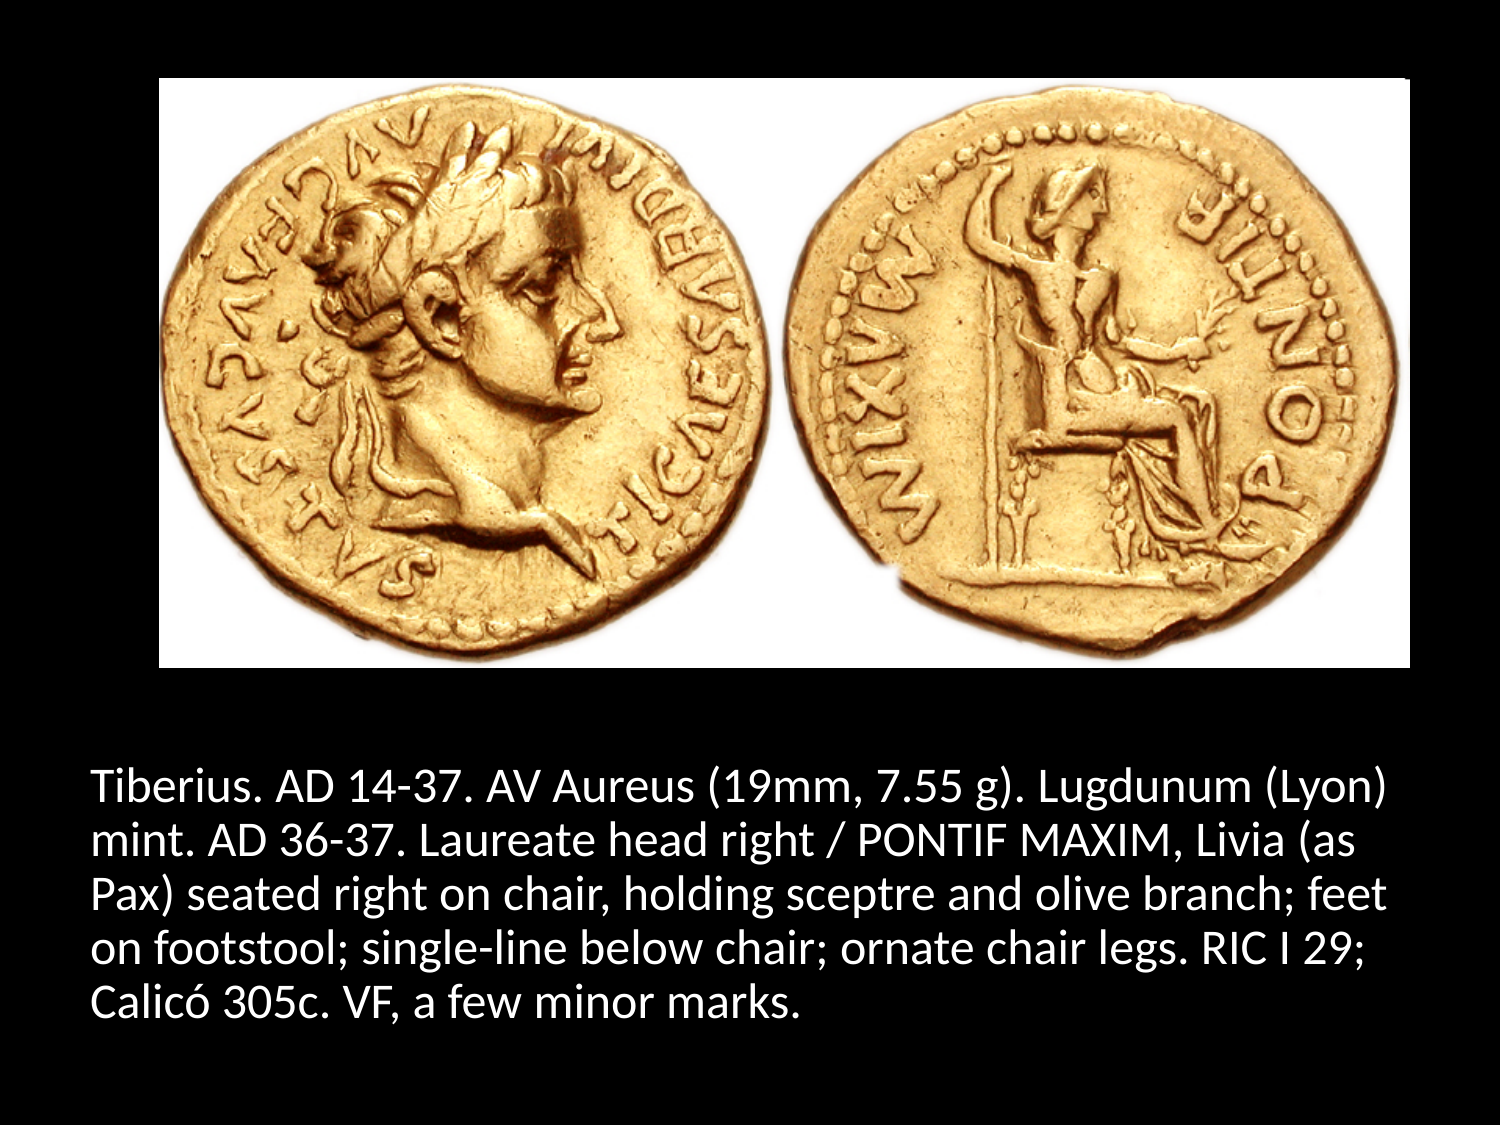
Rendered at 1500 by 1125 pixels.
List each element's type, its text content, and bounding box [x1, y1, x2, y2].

list Tiberius. AD 14-37. AV Aureus (19mm, 7.55 g). Lugdunum (Lyon) mint. AD 36-37. Laureate head right / PONTIF MAXIM, Livia (as Pax) seated right on chair, holding sceptre and olive branch; feet on footstool; single-line below chair; ornate chair legs. RIC I 29; Calicó 305c. VF, a few minor marks. [74, 751, 1426, 1044]
picture [159, 77, 1410, 668]
